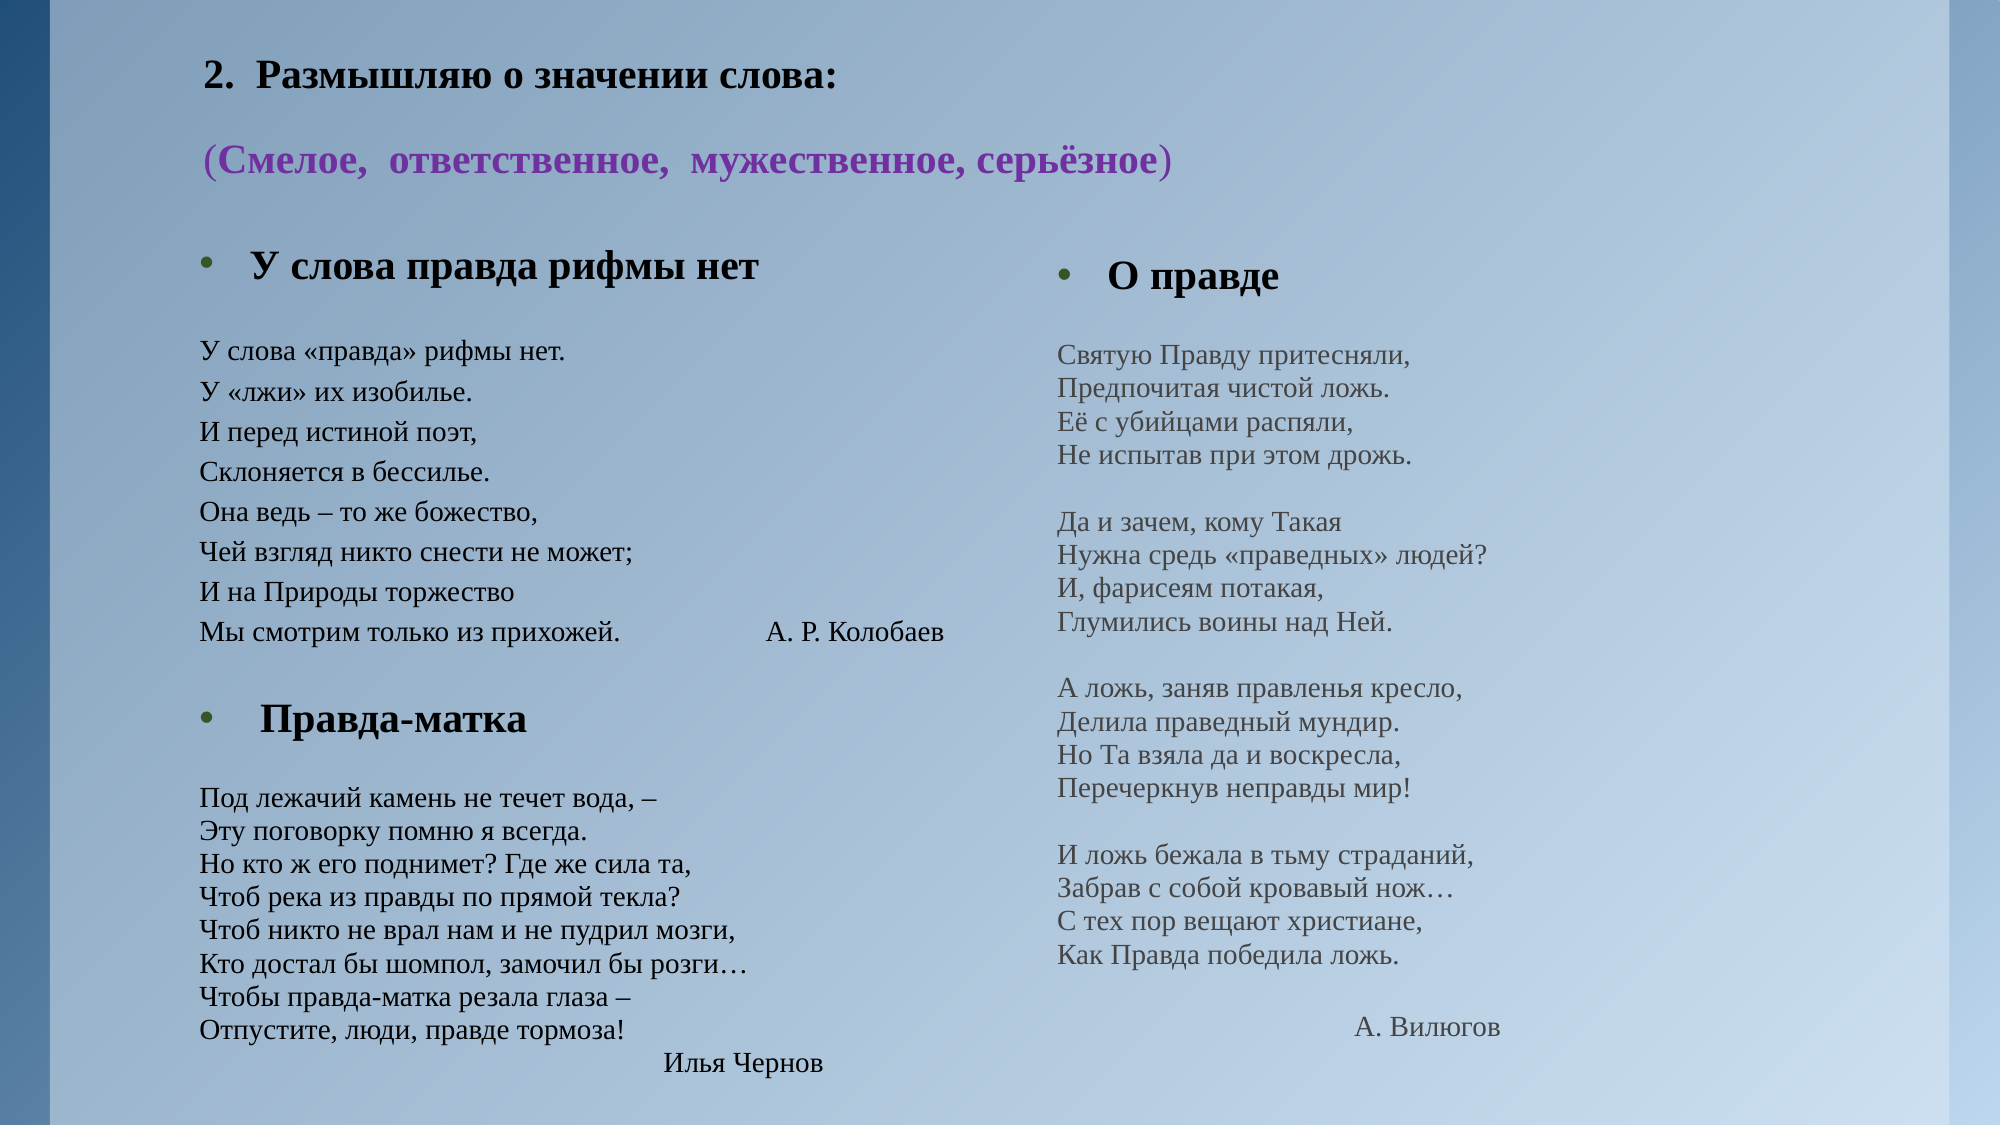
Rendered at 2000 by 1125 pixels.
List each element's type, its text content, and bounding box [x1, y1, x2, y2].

title 2. Размышляю о значении слова: (Смелое, ответственное, мужественное, серьёзное) [183, 12, 1850, 242]
list У слова правда рифмы нет У слова «правда» рифмы нет. У «лжи» их изобилье. И перед истиной поэт, Склоняется в бессилье. Она ведь – то же божество, Чей взгляд никто снести не может; И на Природы торжество Мы смотрим только из прихожей. А. Р. Колобаев Правда-матка Под лежачий камень не течет вода, – Эту поговорку помню я всегда. Но кто ж его поднимет? Где же сила та, Чтоб река из правды по прямой текла? Чтоб никто не врал нам и не пудрил мозги, Кто достал бы шомпол, замочил бы розги… Чтобы правда-матка резала глаза – Отпустите, люди, правде тормоза! Илья Чернов [179, 219, 996, 1125]
list О правде Святую Правду притесняли, Предпочитая чистой ложь. Её с убийцами распяли, Не испытав при этом дрожь. Да и зачем, кому Такая Нужна средь «праведных» людей? И, фарисеям потакая, Глумились воины над Ней. А ложь, заняв правленья кресло, Делила праведный мундир. Но Та взяла да и воскресла, Перечеркнув неправды мир! И ложь бежала в тьму страданий, Забрав с собой кровавый нож… С тех пор вещают христиане, Как Правда победила ложь. А. Вилюгов [1037, 241, 1854, 1106]
